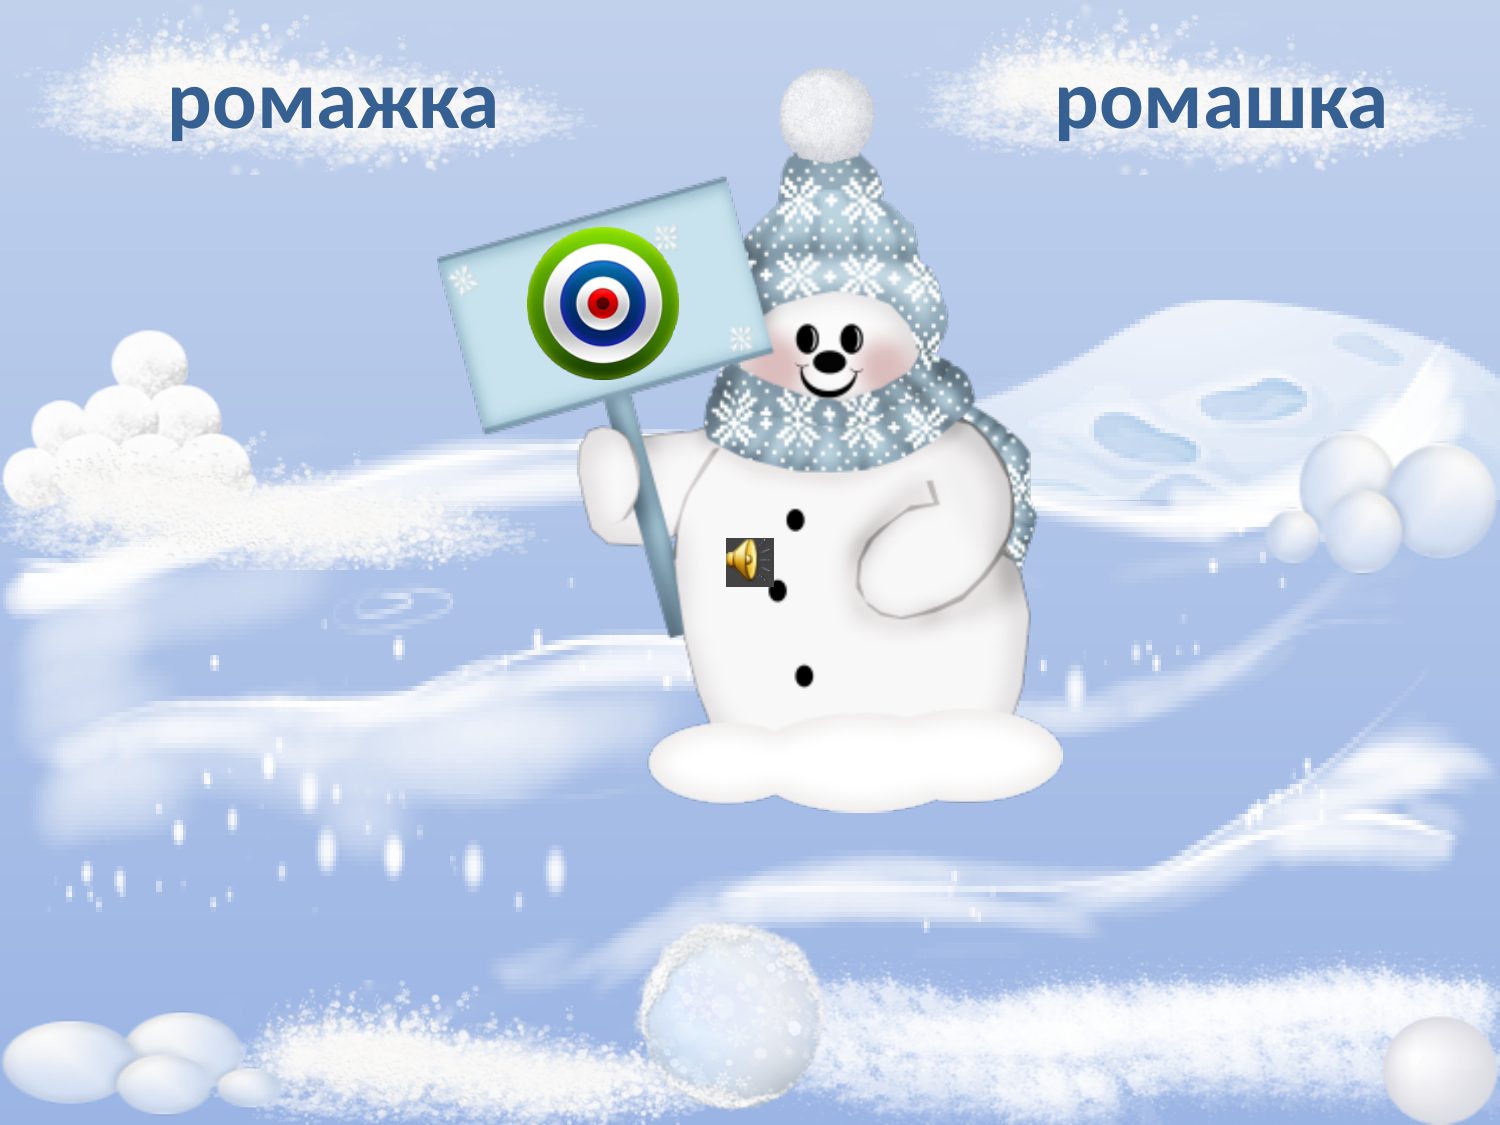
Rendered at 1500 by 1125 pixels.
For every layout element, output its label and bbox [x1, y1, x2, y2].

text_box [12, 0, 599, 176]
text_box [901, 0, 1488, 176]
picture [762, 49, 888, 176]
picture [724, 537, 776, 588]
text_box [437, 137, 1063, 813]
picture [0, 299, 1500, 1125]
